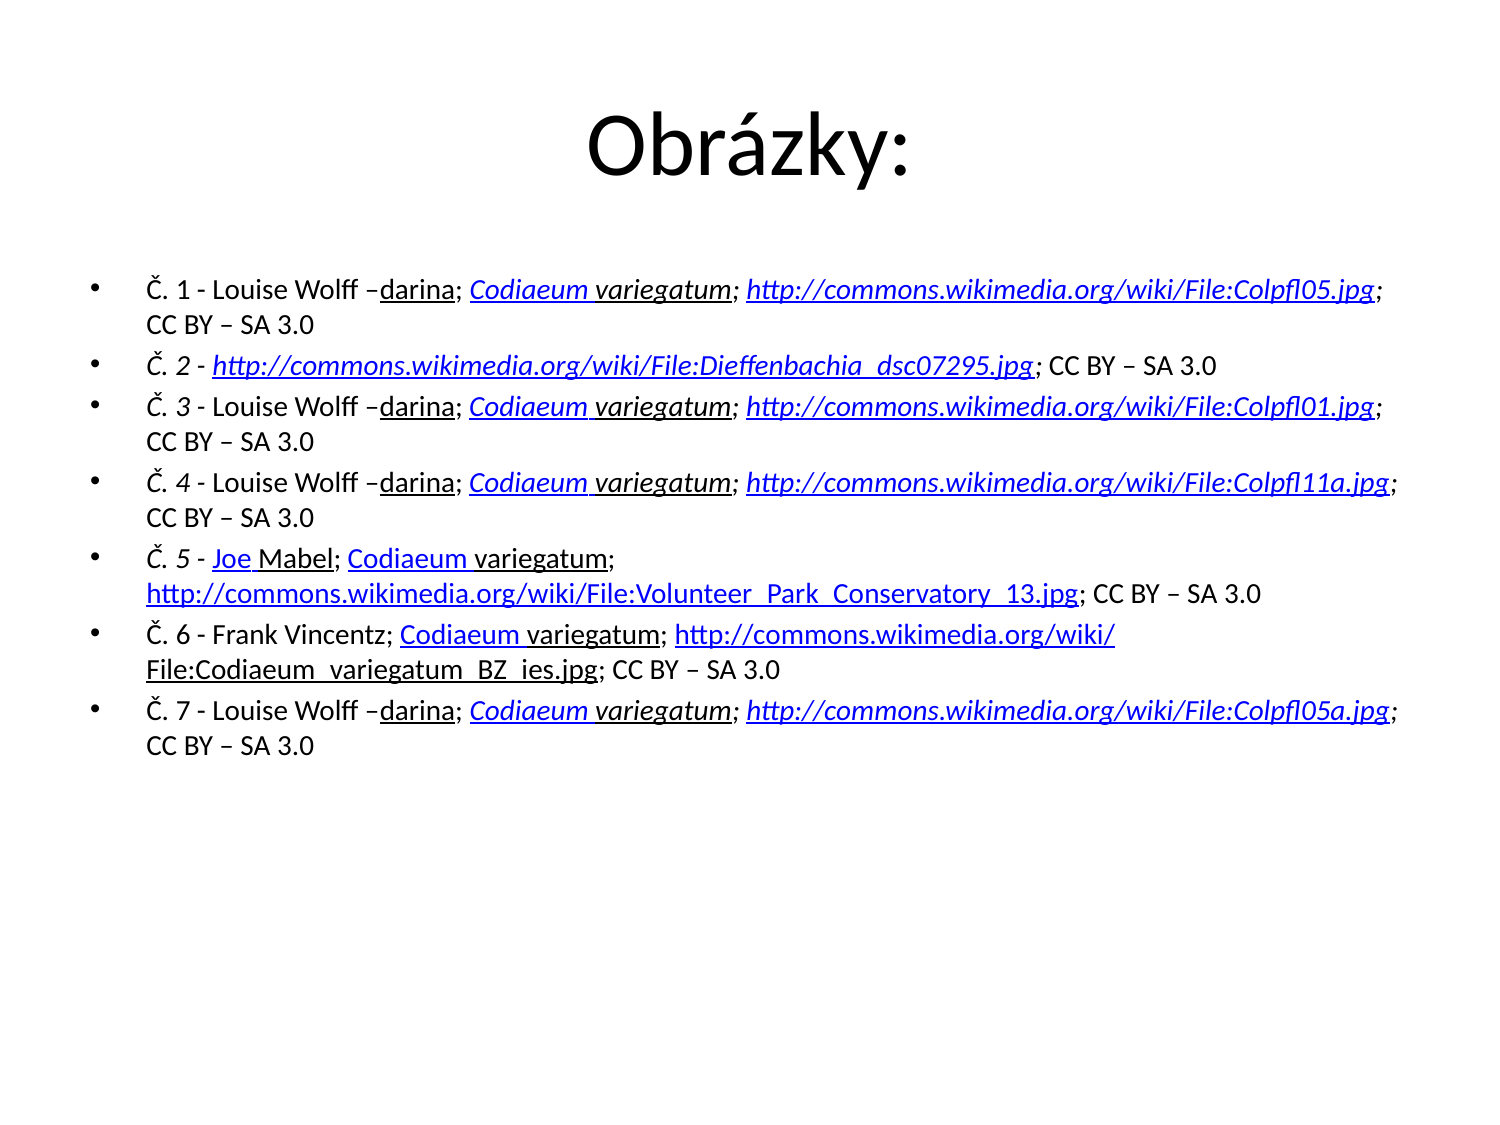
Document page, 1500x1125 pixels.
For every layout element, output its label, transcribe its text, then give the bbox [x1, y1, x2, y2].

title Obrázky: [75, 45, 1425, 233]
list Č. 1 - Louise Wolff –darina; Codiaeum variegatum; http://commons.wikimedia.org/wiki/File:Colpfl05.jpg; CC BY – SA 3.0 Č. 2 - http://commons.wikimedia.org/wiki/File:Dieffenbachia_dsc07295.jpg; CC BY – SA 3.0 Č. 3 - Louise Wolff –darina; Codiaeum variegatum; http://commons.wikimedia.org/wiki/File:Colpfl01.jpg; CC BY – SA 3.0 Č. 4 - Louise Wolff –darina; Codiaeum variegatum; http://commons.wikimedia.org/wiki/File:Colpfl11a.jpg; CC BY – SA 3.0 Č. 5 - Joe Mabel; Codiaeum variegatum; http://commons.wikimedia.org/wiki/File:Volunteer_Park_Conservatory_13.jpg; CC BY – SA 3.0 Č. 6 - Frank Vincentz; Codiaeum variegatum; http://commons.wikimedia.org/wiki/File:Codiaeum_variegatum_BZ_ies.jpg; CC BY – SA 3.0 Č. 7 - Louise Wolff –darina; Codiaeum variegatum; http://commons.wikimedia.org/wiki/File:Colpfl05a.jpg; CC BY – SA 3.0 [75, 262, 1425, 1005]
